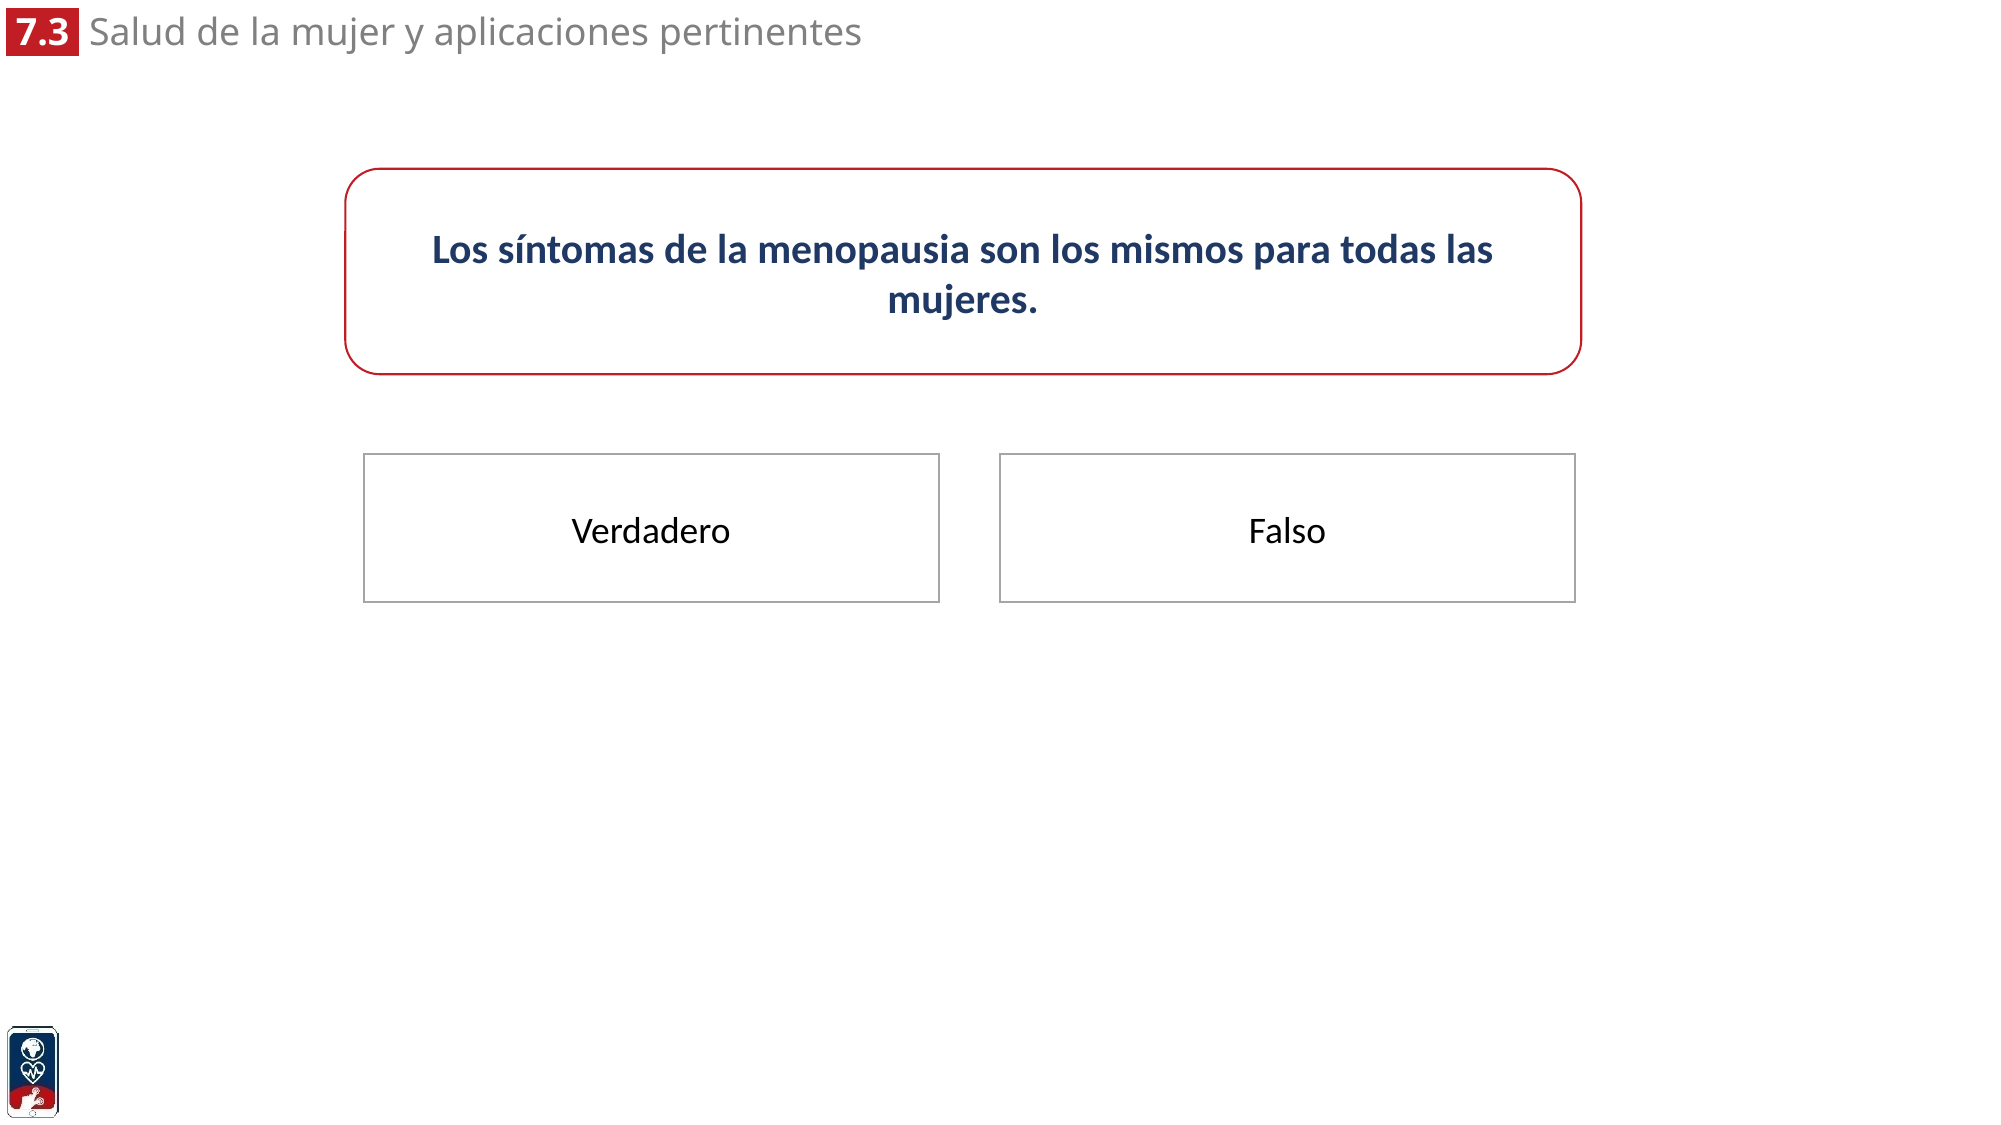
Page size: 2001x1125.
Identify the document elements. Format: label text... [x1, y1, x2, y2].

picture [7, 1026, 59, 1118]
text_box Verdadero [363, 453, 940, 603]
text_box Falso [999, 453, 1576, 603]
text_box Los síntomas de la menopausia son los mismos para todas las mujeres. [344, 167, 1583, 376]
